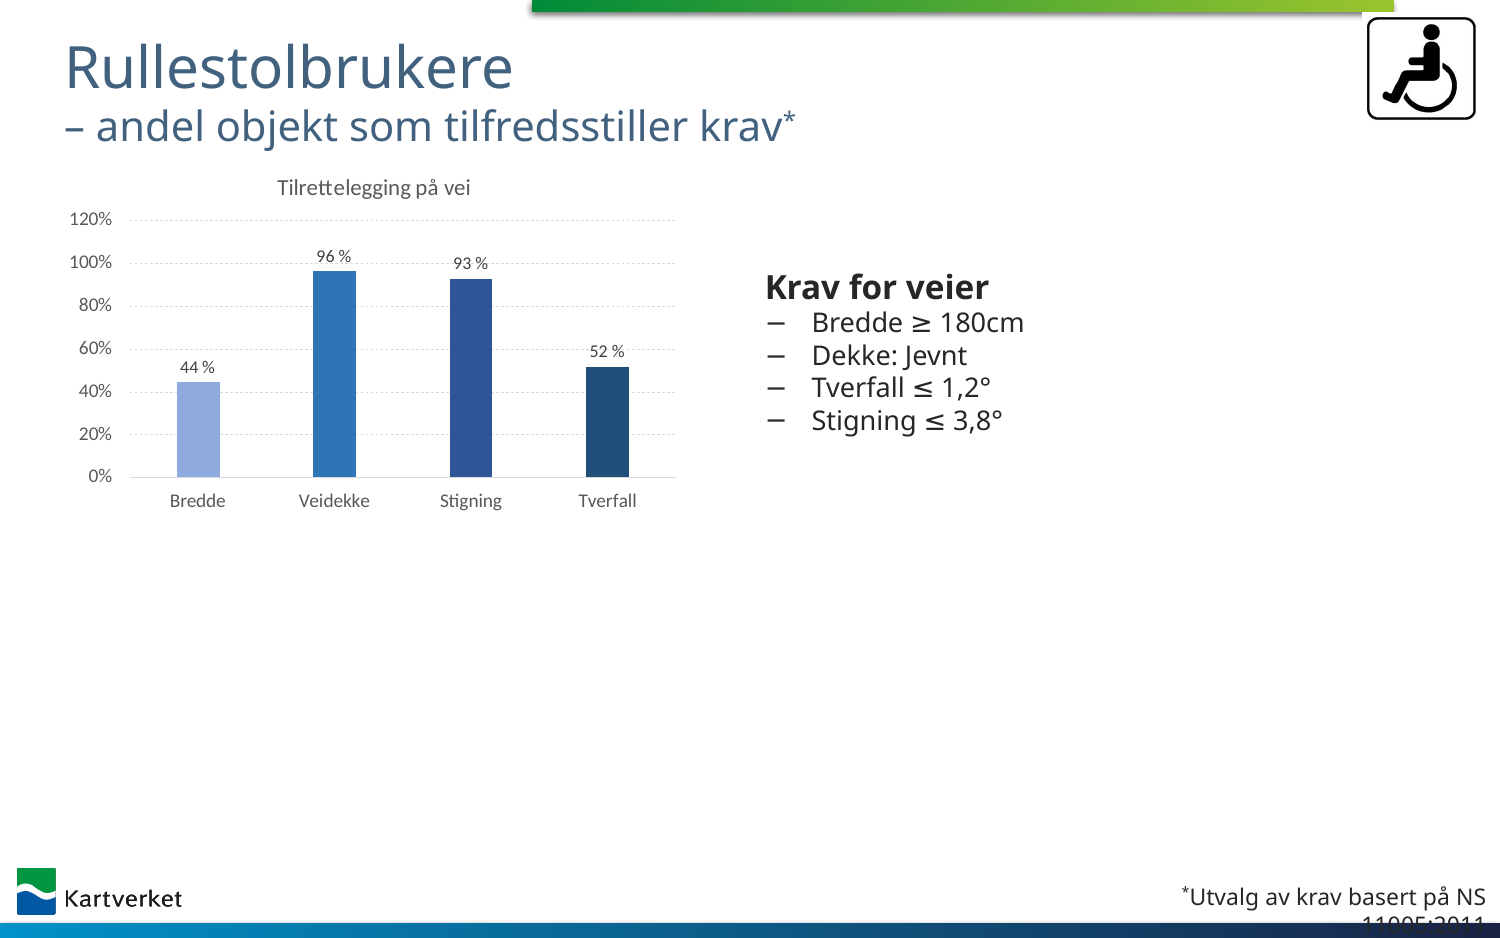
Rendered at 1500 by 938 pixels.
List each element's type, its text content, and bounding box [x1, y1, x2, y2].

picture [1362, 12, 1481, 126]
text_box Rullestolbrukere – andel objekt som tilfredsstiller krav* [49, 25, 1431, 158]
picture [62, 166, 687, 519]
text_box Krav for veier Bredde ≥ 180cm Dekke: Jevnt Tverfall ≤ 1,2° Stigning ≤ 3,8° [750, 258, 1234, 444]
text_box *Utvalg av krav basert på NS 11005:2011 [1068, 873, 1500, 938]
